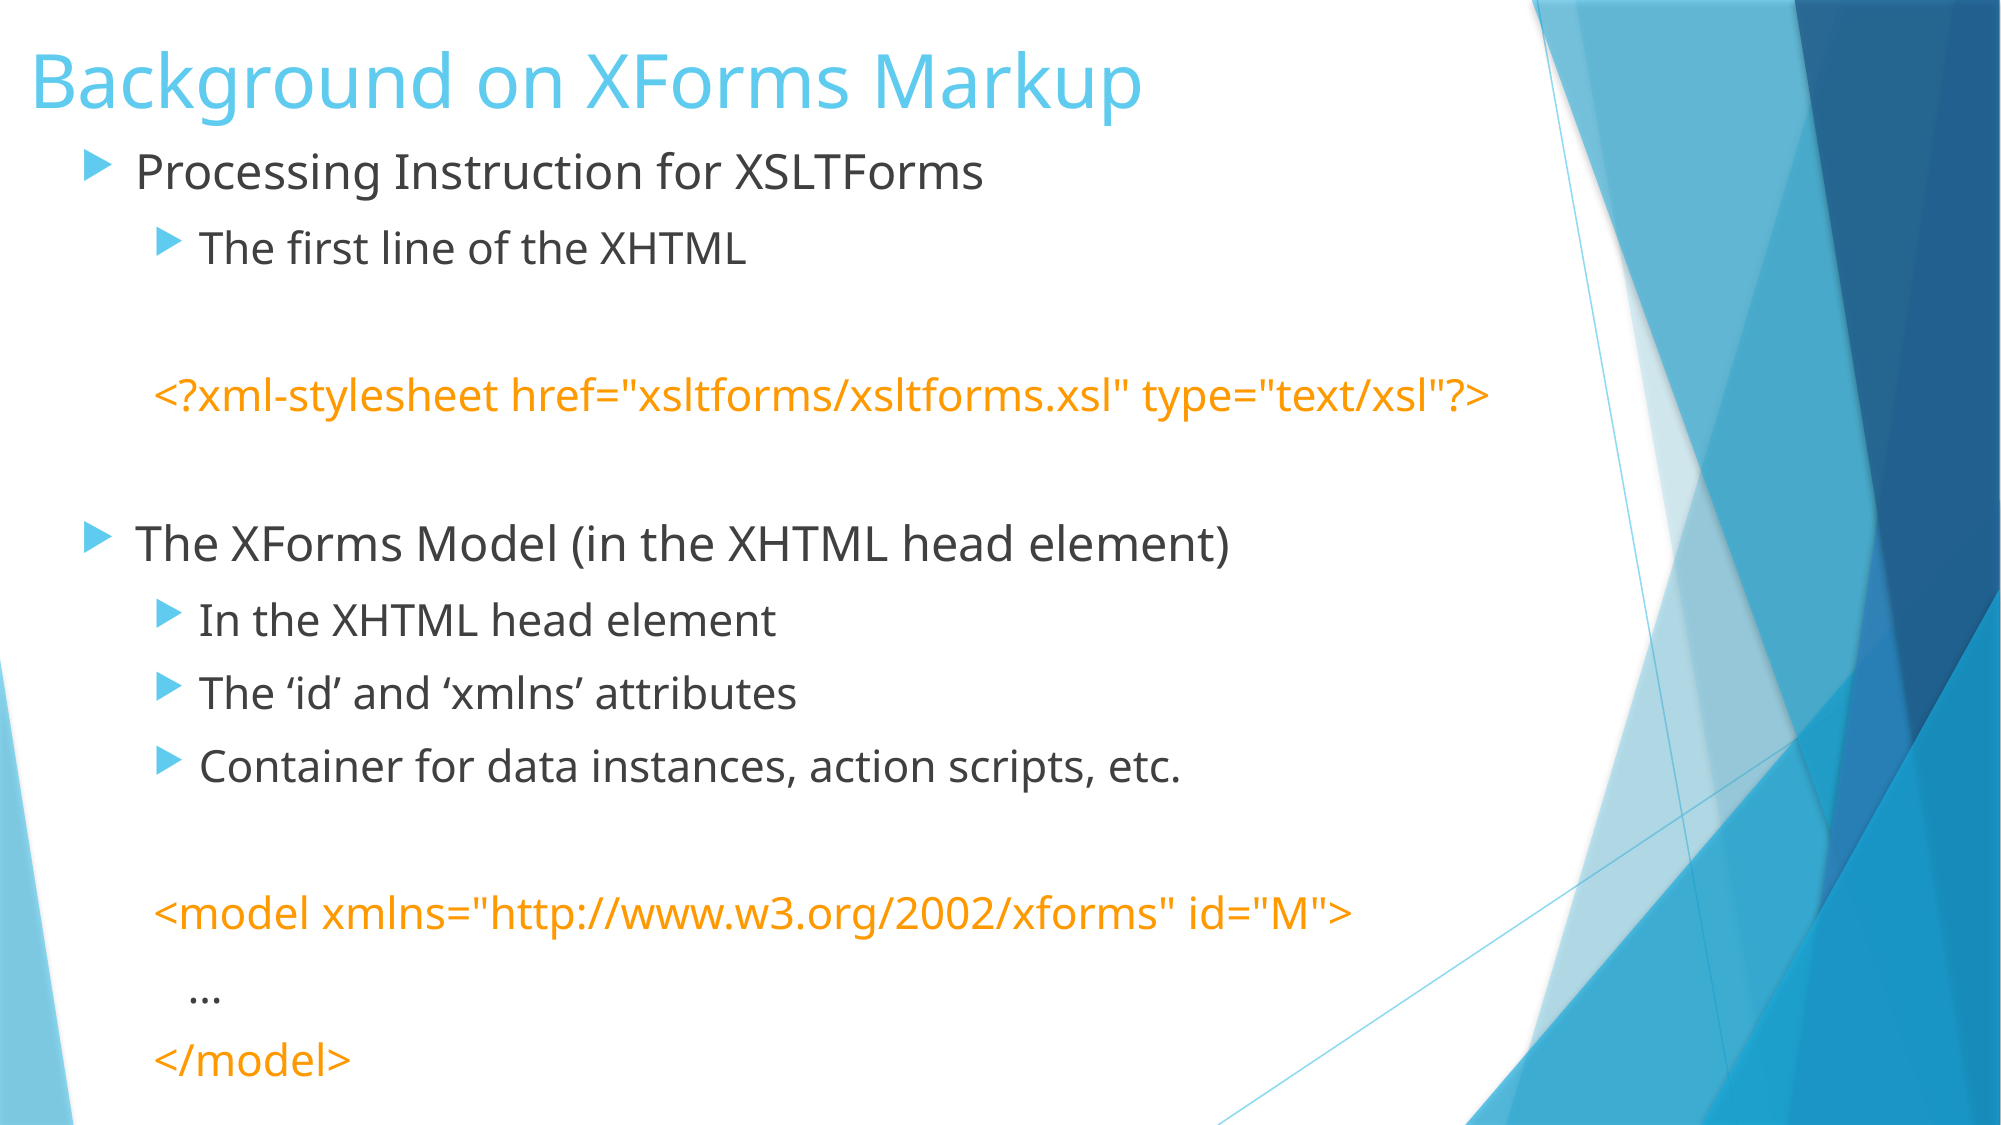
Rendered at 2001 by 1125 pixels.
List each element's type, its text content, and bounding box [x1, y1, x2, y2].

title Background on XForms Markup [14, 25, 1522, 134]
list Processing Instruction for XSLTForms The first line of the XHTML <?xml-stylesheet href="xsltforms/xsltforms.xsl" type="text/xsl"?> The XForms Model (in the XHTML head element) In the XHTML head element The ‘id’ and ‘xmlns’ attributes Container for data instances, action scripts, etc. <model xmlns="http://www.w3.org/2002/xforms" id="M"> … </model> [65, 133, 1560, 1100]
